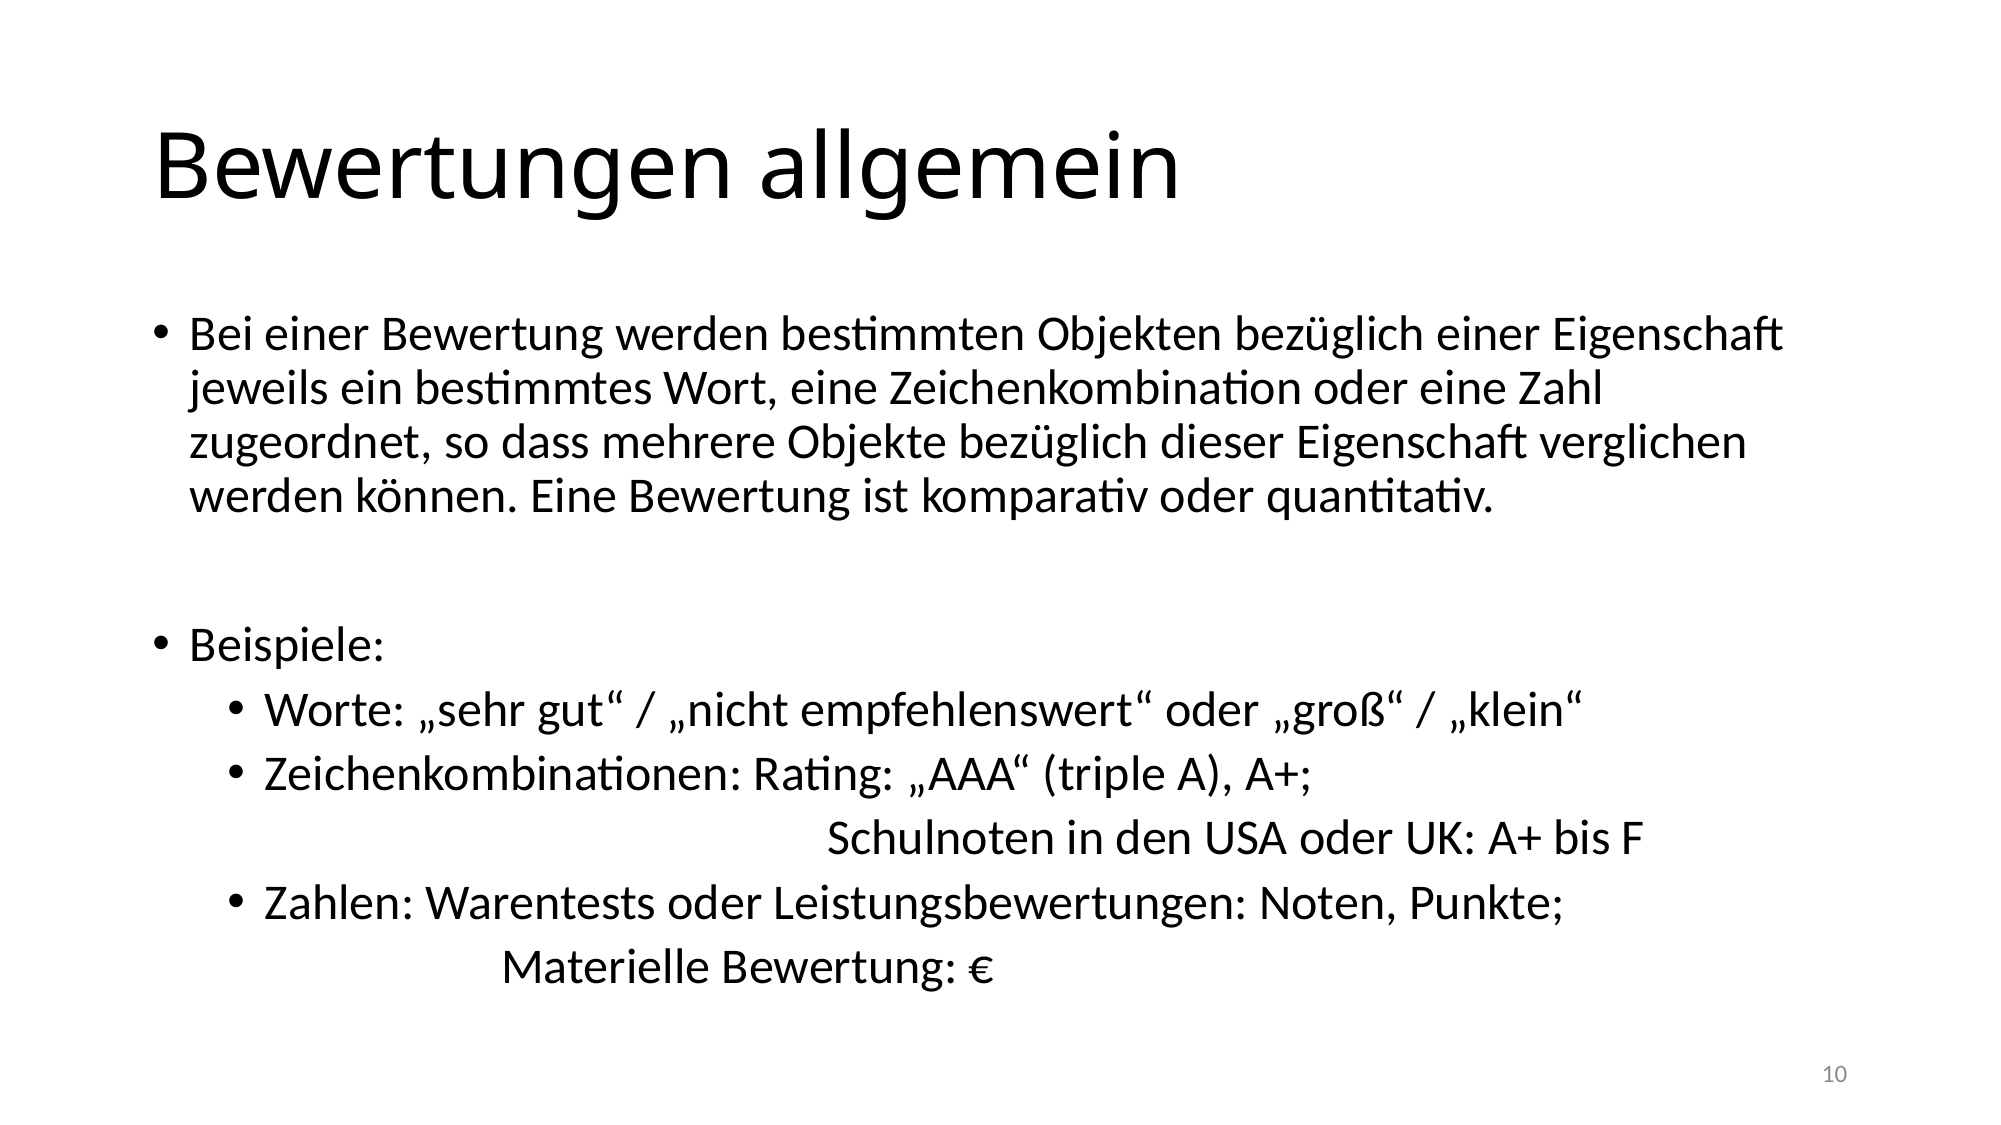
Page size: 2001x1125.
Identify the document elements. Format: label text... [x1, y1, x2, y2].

title Bewertungen allgemein [137, 59, 1863, 278]
slide_number 10 [1412, 1042, 1863, 1103]
list Bei einer Bewertung werden bestimmten Objekten bezüglich einer Eigenschaft jeweils ein bestimmtes Wort, eine Zeichenkombination oder eine Zahl zugeordnet, so dass mehrere Objekte bezüglich dieser Eigenschaft verglichen werden können. Eine Bewertung ist komparativ oder quantitativ. Beispiele: Worte: „sehr gut“ / „nicht empfehlenswert“ oder „groß“ / „klein“ Zeichenkombinationen: Rating: „AAA“ (triple A), A+; Schulnoten in den USA oder UK: A+ bis F Zahlen: Warentests oder Leistungsbewertungen: Noten, Punkte; Materielle Bewertung: € [137, 299, 1863, 1014]
